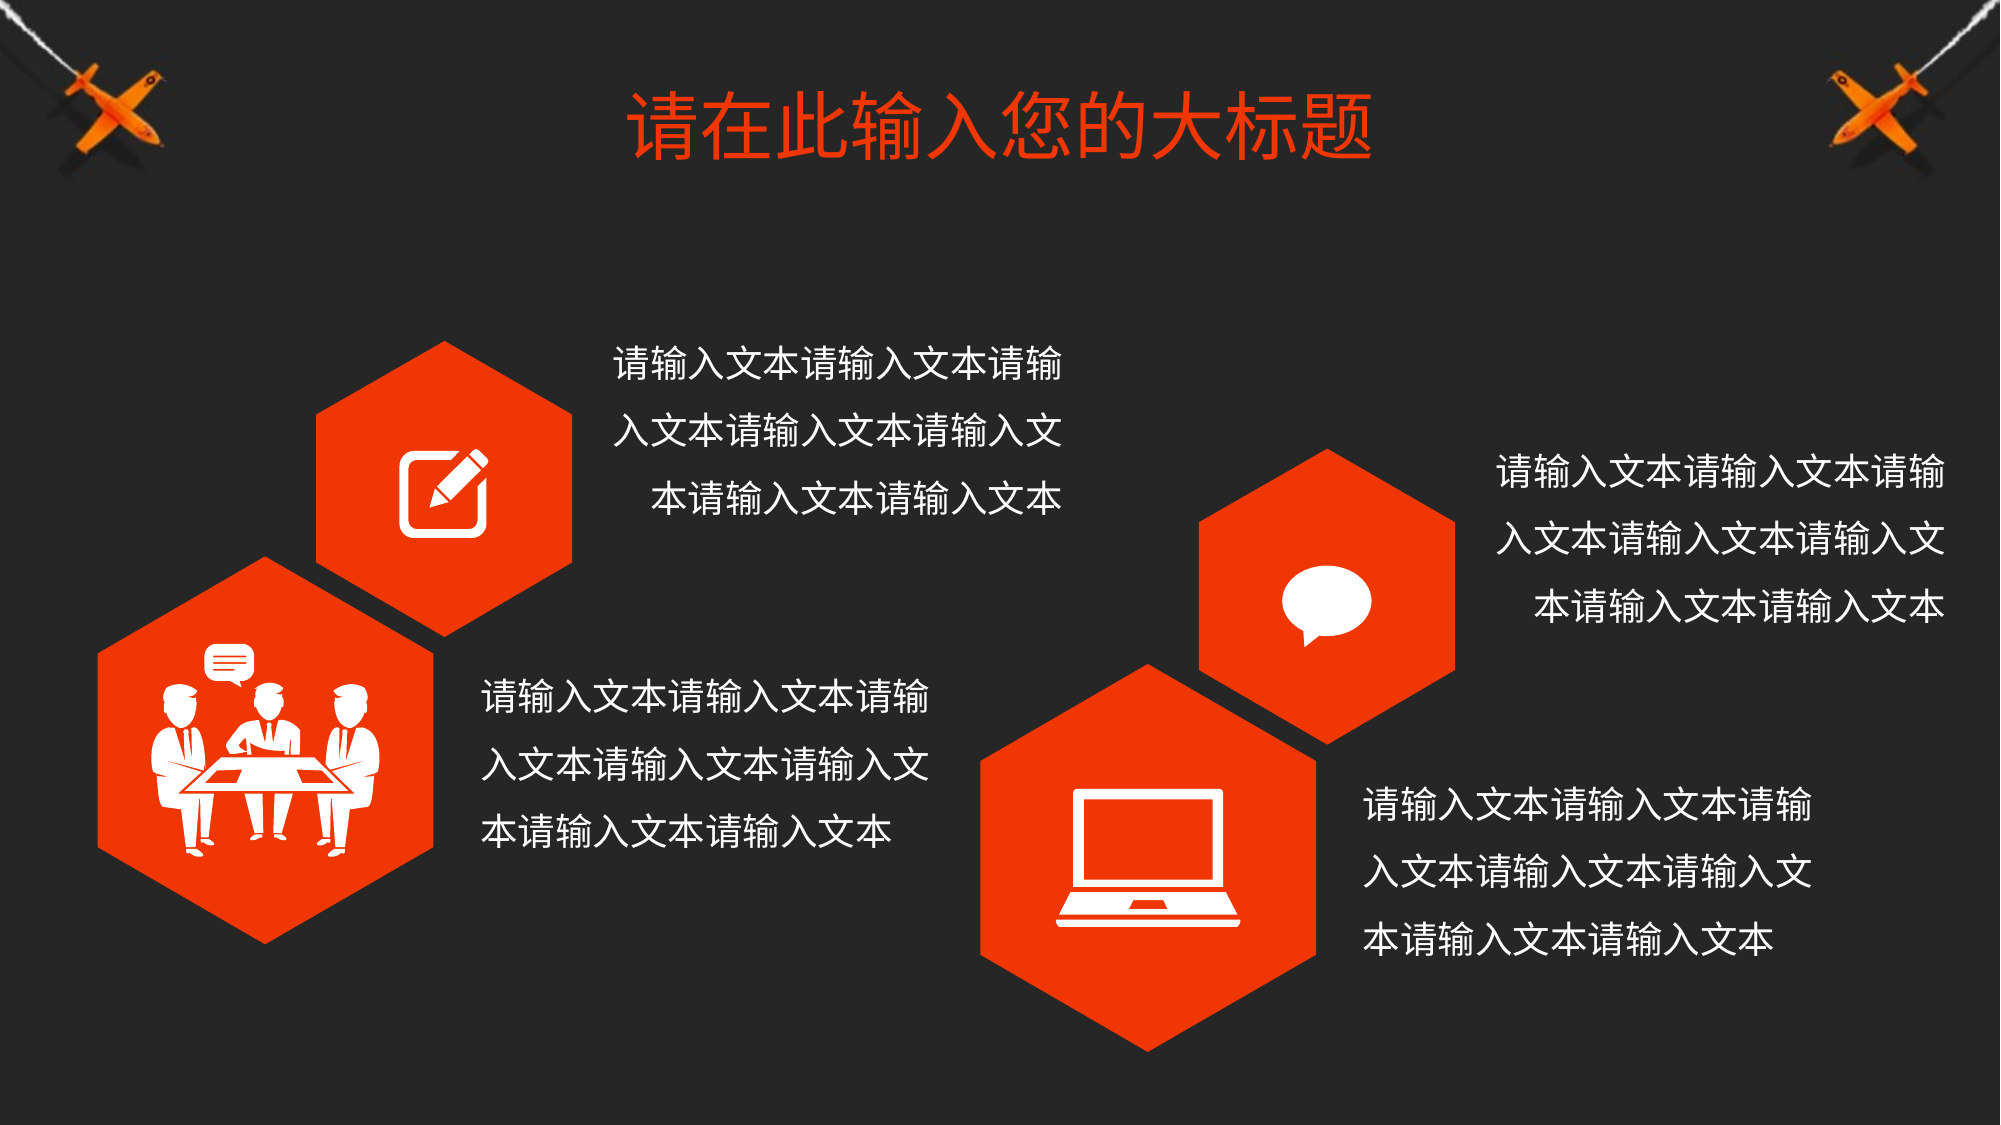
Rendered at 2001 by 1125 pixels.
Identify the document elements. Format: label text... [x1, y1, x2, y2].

title 请在此输入您的大标题 [179, 60, 1821, 200]
picture [0, 0, 2000, 1125]
text_box [151, 684, 380, 857]
text_box 请输入文本请输入文本请输入文本请输入文本请输入文本请输入文本请输入文本 [1347, 753, 1864, 965]
text_box [1198, 448, 1456, 745]
text_box [980, 663, 1317, 1052]
text_box 请输入文本请输入文本请输入文本请输入文本请输入文本请输入文本请输入文本 [464, 646, 981, 858]
text_box [1282, 565, 1372, 648]
text_box [97, 556, 434, 945]
text_box 请输入文本请输入文本请输入文本请输入文本请输入文本请输入文本请输入文本 [562, 313, 1079, 525]
text_box 请输入文本请输入文本请输入文本请输入文本请输入文本请输入文本请输入文本 [1445, 420, 1961, 632]
text_box [1073, 788, 1224, 887]
text_box [1058, 892, 1238, 915]
text_box [1055, 919, 1241, 927]
text_box [399, 450, 487, 538]
text_box [469, 449, 489, 469]
text_box [253, 682, 284, 721]
text_box [204, 643, 255, 688]
text_box [316, 340, 573, 638]
